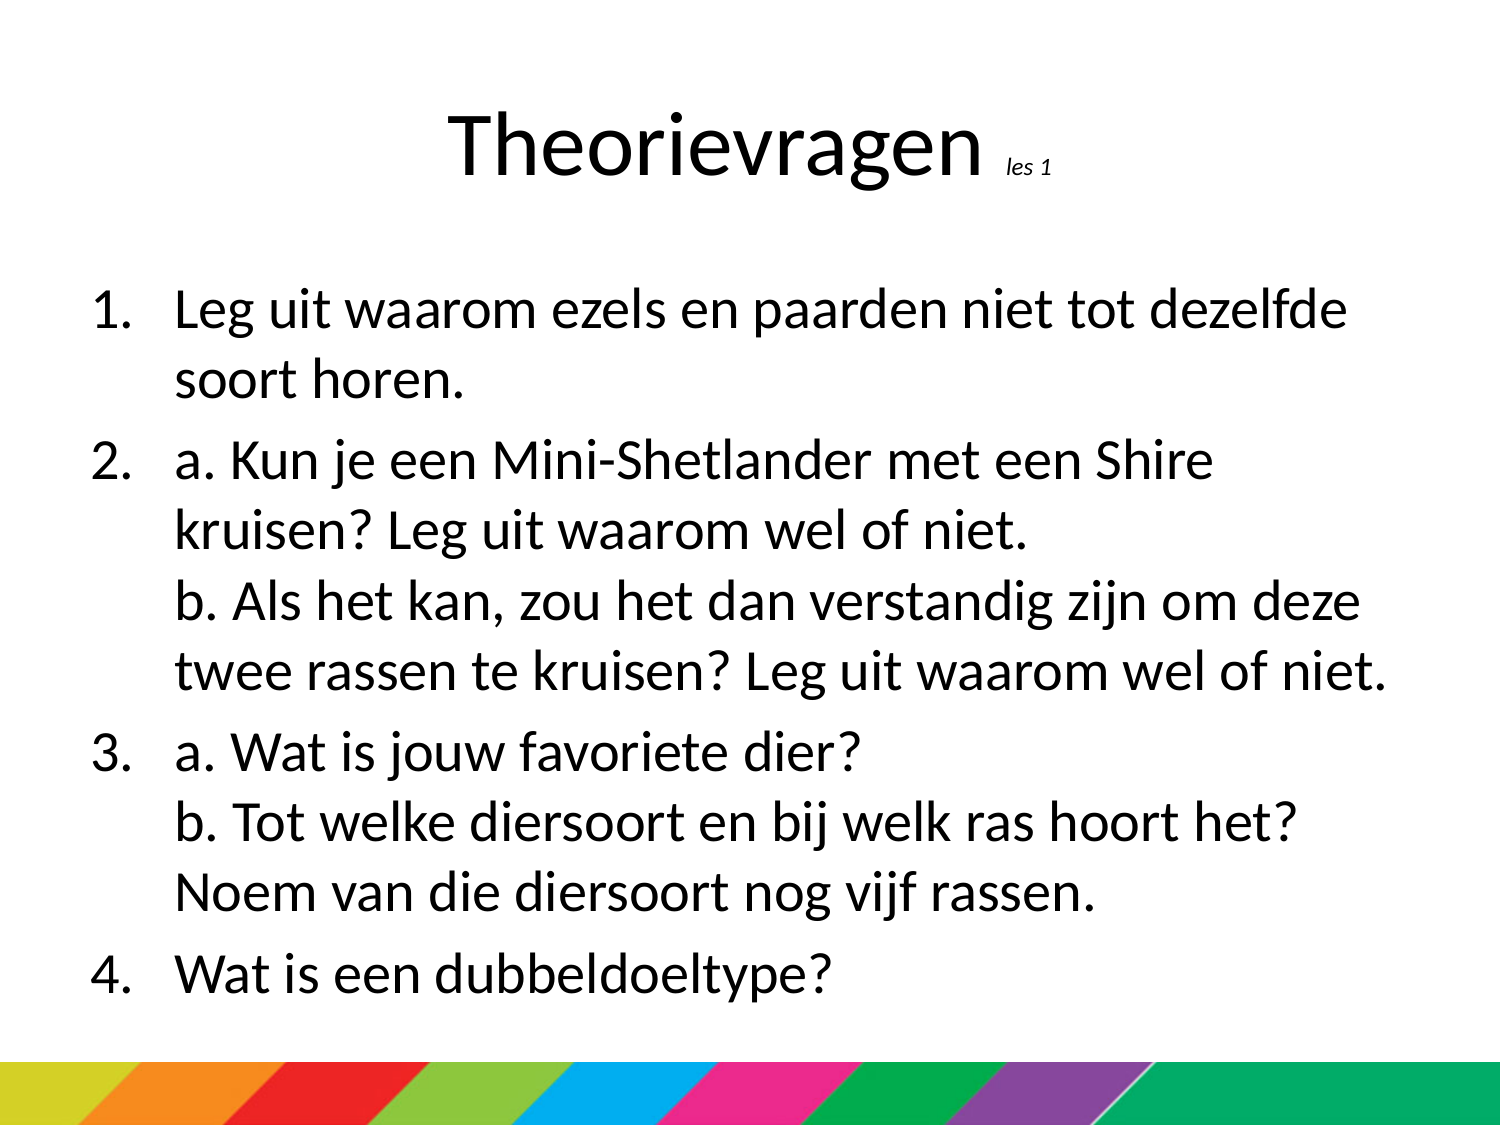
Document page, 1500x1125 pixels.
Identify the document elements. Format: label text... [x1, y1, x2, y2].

list Leg uit waarom ezels en paarden niet tot dezelfde soort horen. a. Kun je een Mini-Shetlander met een Shire kruisen? Leg uit waarom wel of niet. b. Als het kan, zou het dan verstandig zijn om deze twee rassen te kruisen? Leg uit waarom wel of niet. a. Wat is jouw favoriete dier? b. Tot welke diersoort en bij welk ras hoort het? Noem van die diersoort nog vijf rassen. Wat is een dubbeldoeltype? [75, 262, 1425, 1005]
title Theorievragen les 1 [75, 45, 1425, 233]
picture [0, 1062, 574, 1125]
picture [656, 1062, 1500, 1125]
